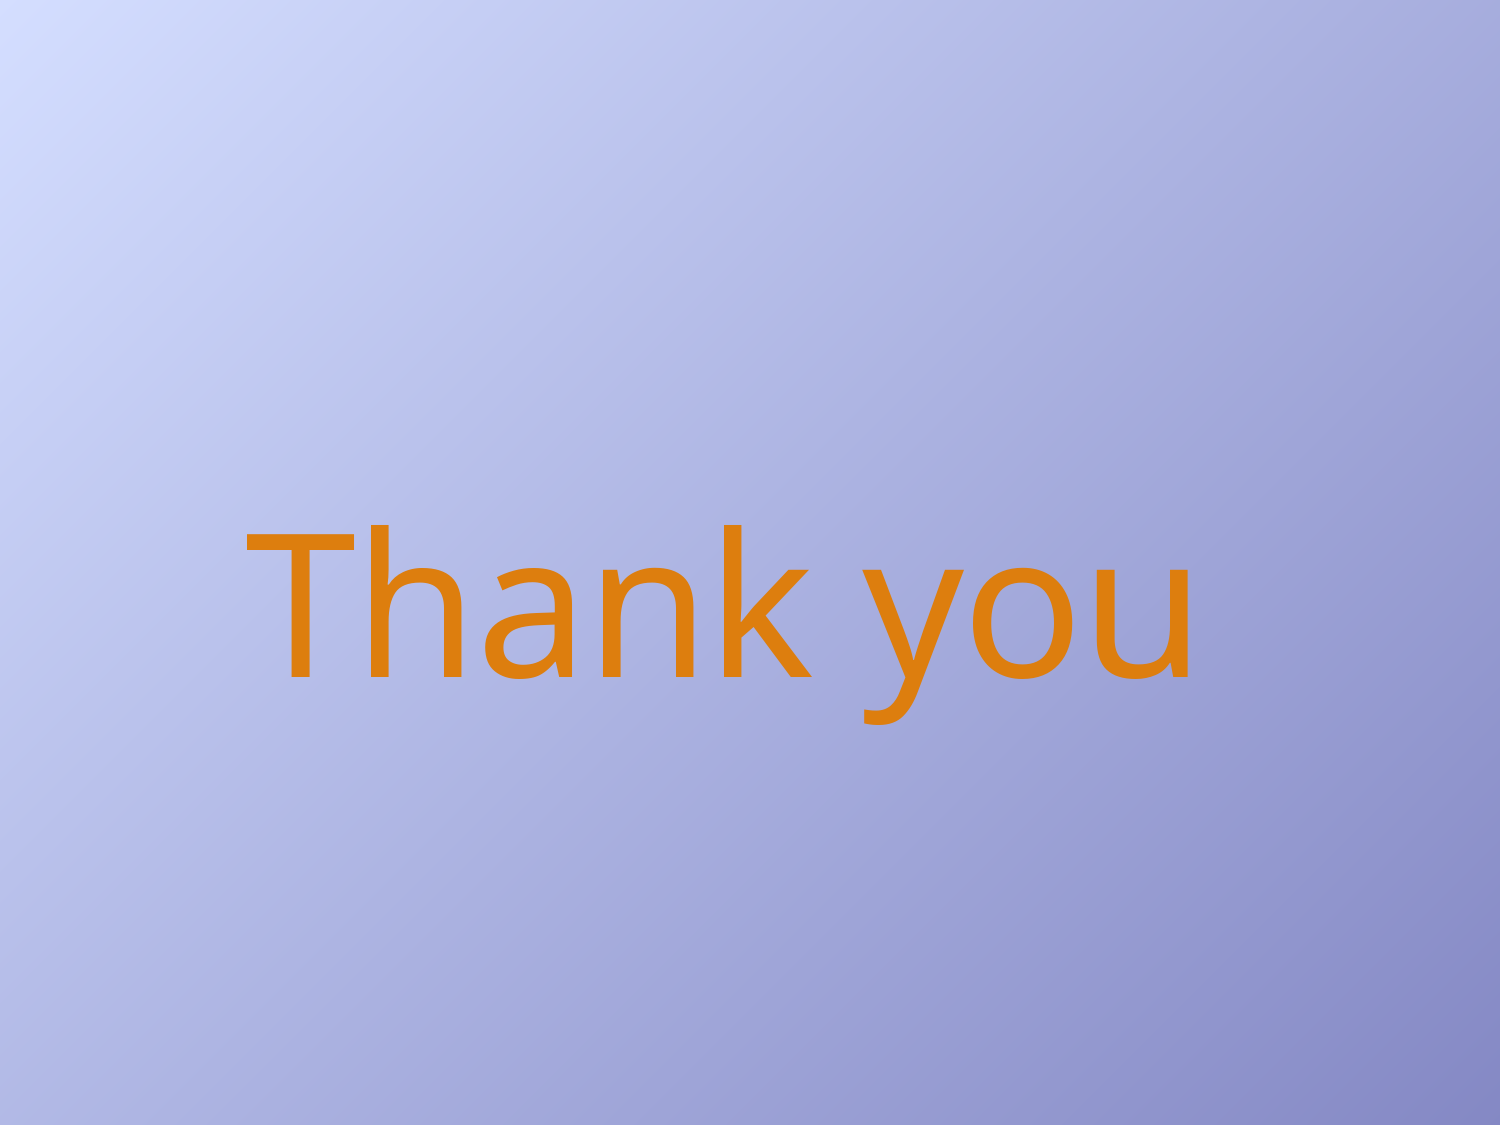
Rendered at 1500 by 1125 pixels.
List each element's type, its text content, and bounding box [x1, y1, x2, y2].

title Thank you [74, 524, 1425, 725]
